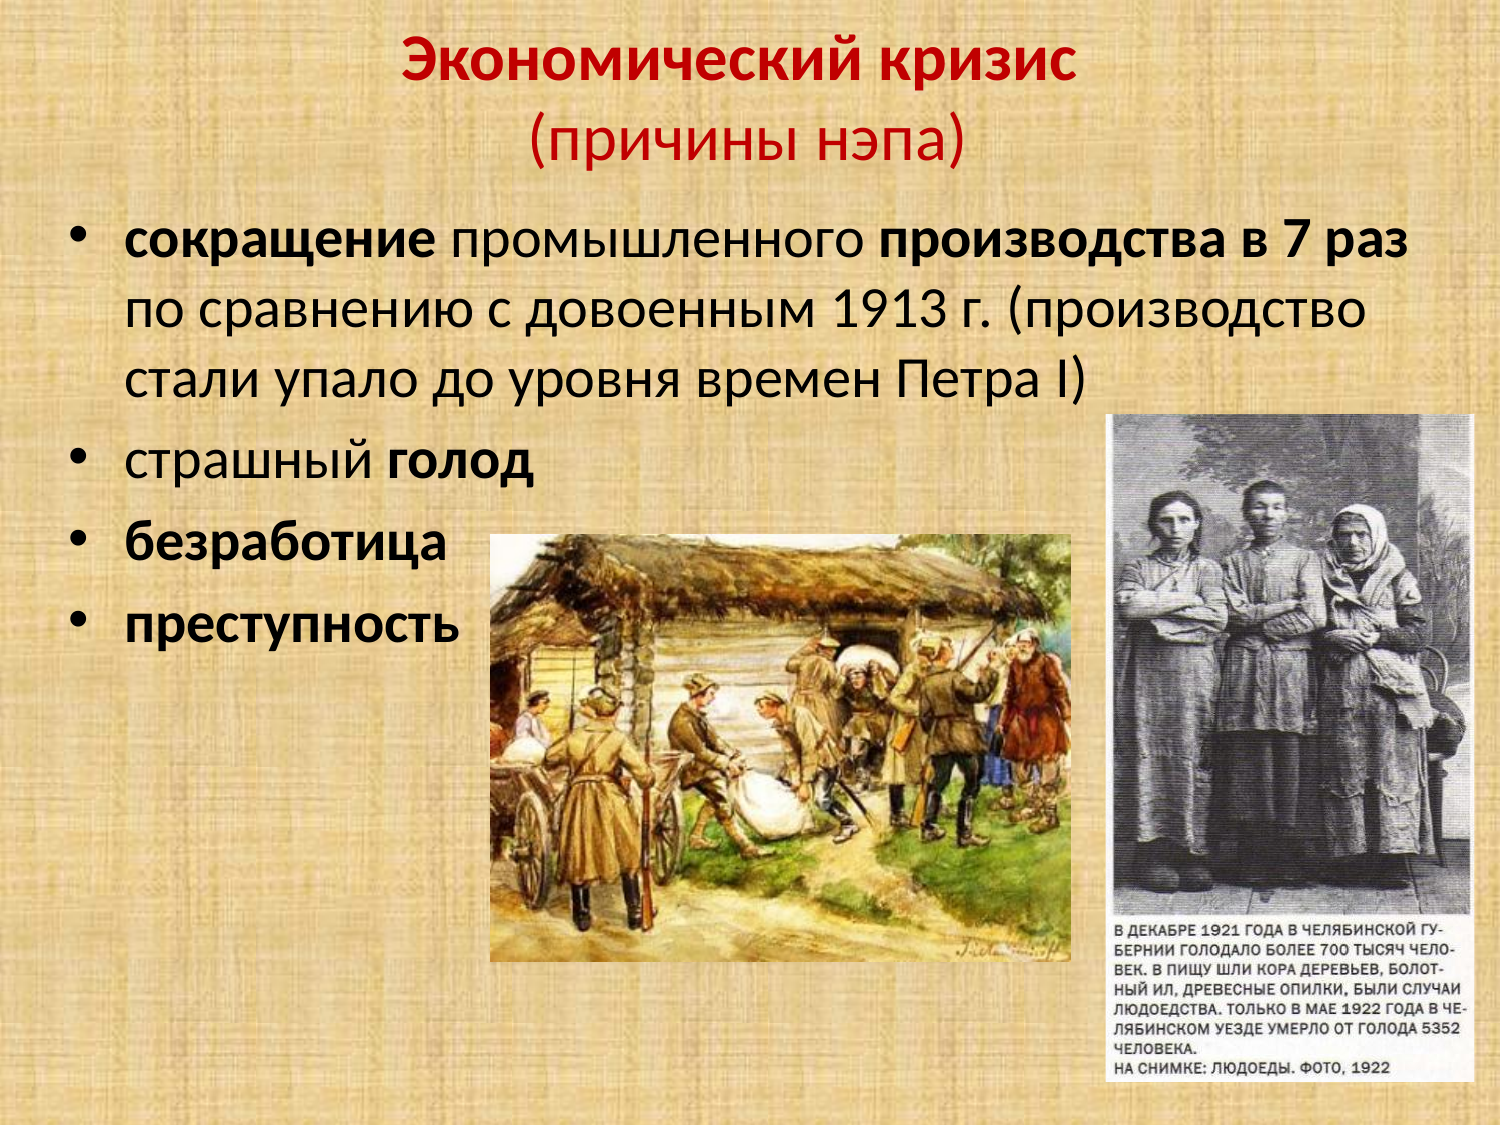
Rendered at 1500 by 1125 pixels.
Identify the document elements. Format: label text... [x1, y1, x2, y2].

picture [0, 0, 1500, 1125]
list сокращение промышленного производства в 7 раз по сравнению с довоенным 1913 г. (производство стали упало до уровня времен Петра I) страшный голод безработица преступность [53, 191, 1427, 934]
title Экономический кризис (причины нэпа) [64, 0, 1415, 188]
